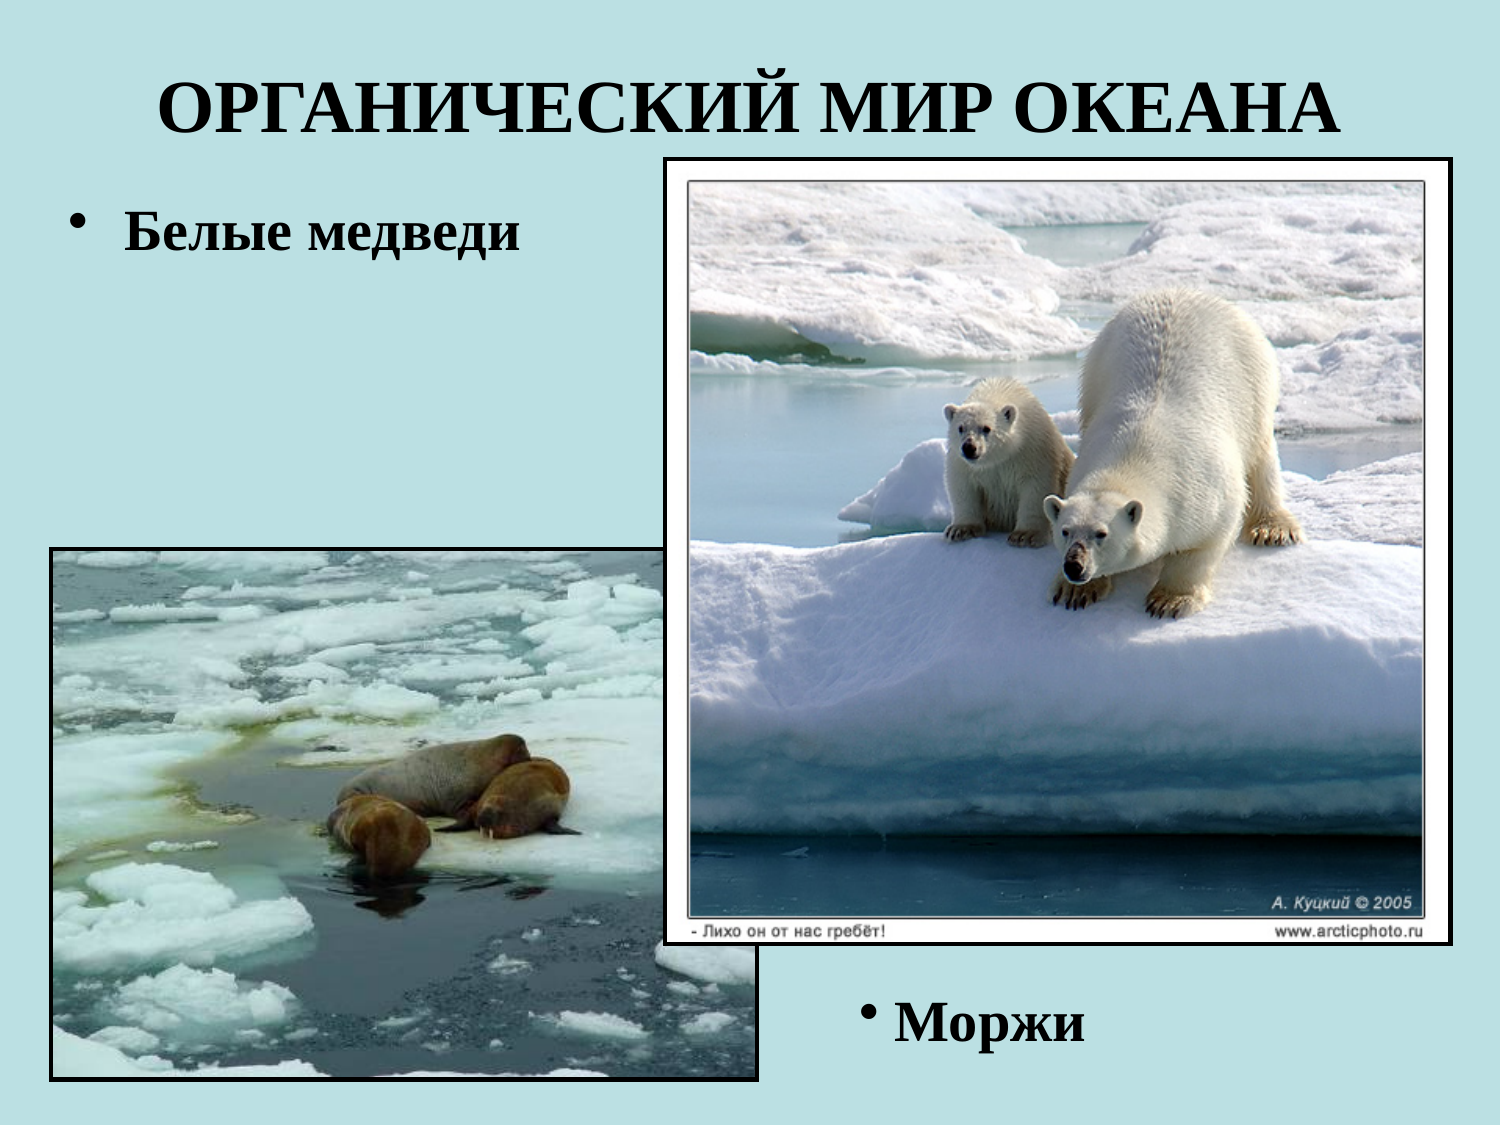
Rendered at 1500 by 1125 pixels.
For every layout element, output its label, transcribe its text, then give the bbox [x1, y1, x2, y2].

title ОРГАНИЧЕСКИЙ МИР ОКЕАНА [74, 44, 1426, 162]
picture [52, 160, 1449, 1078]
list Белые медведи [52, 184, 609, 292]
text_box Моржи [844, 976, 1400, 1061]
